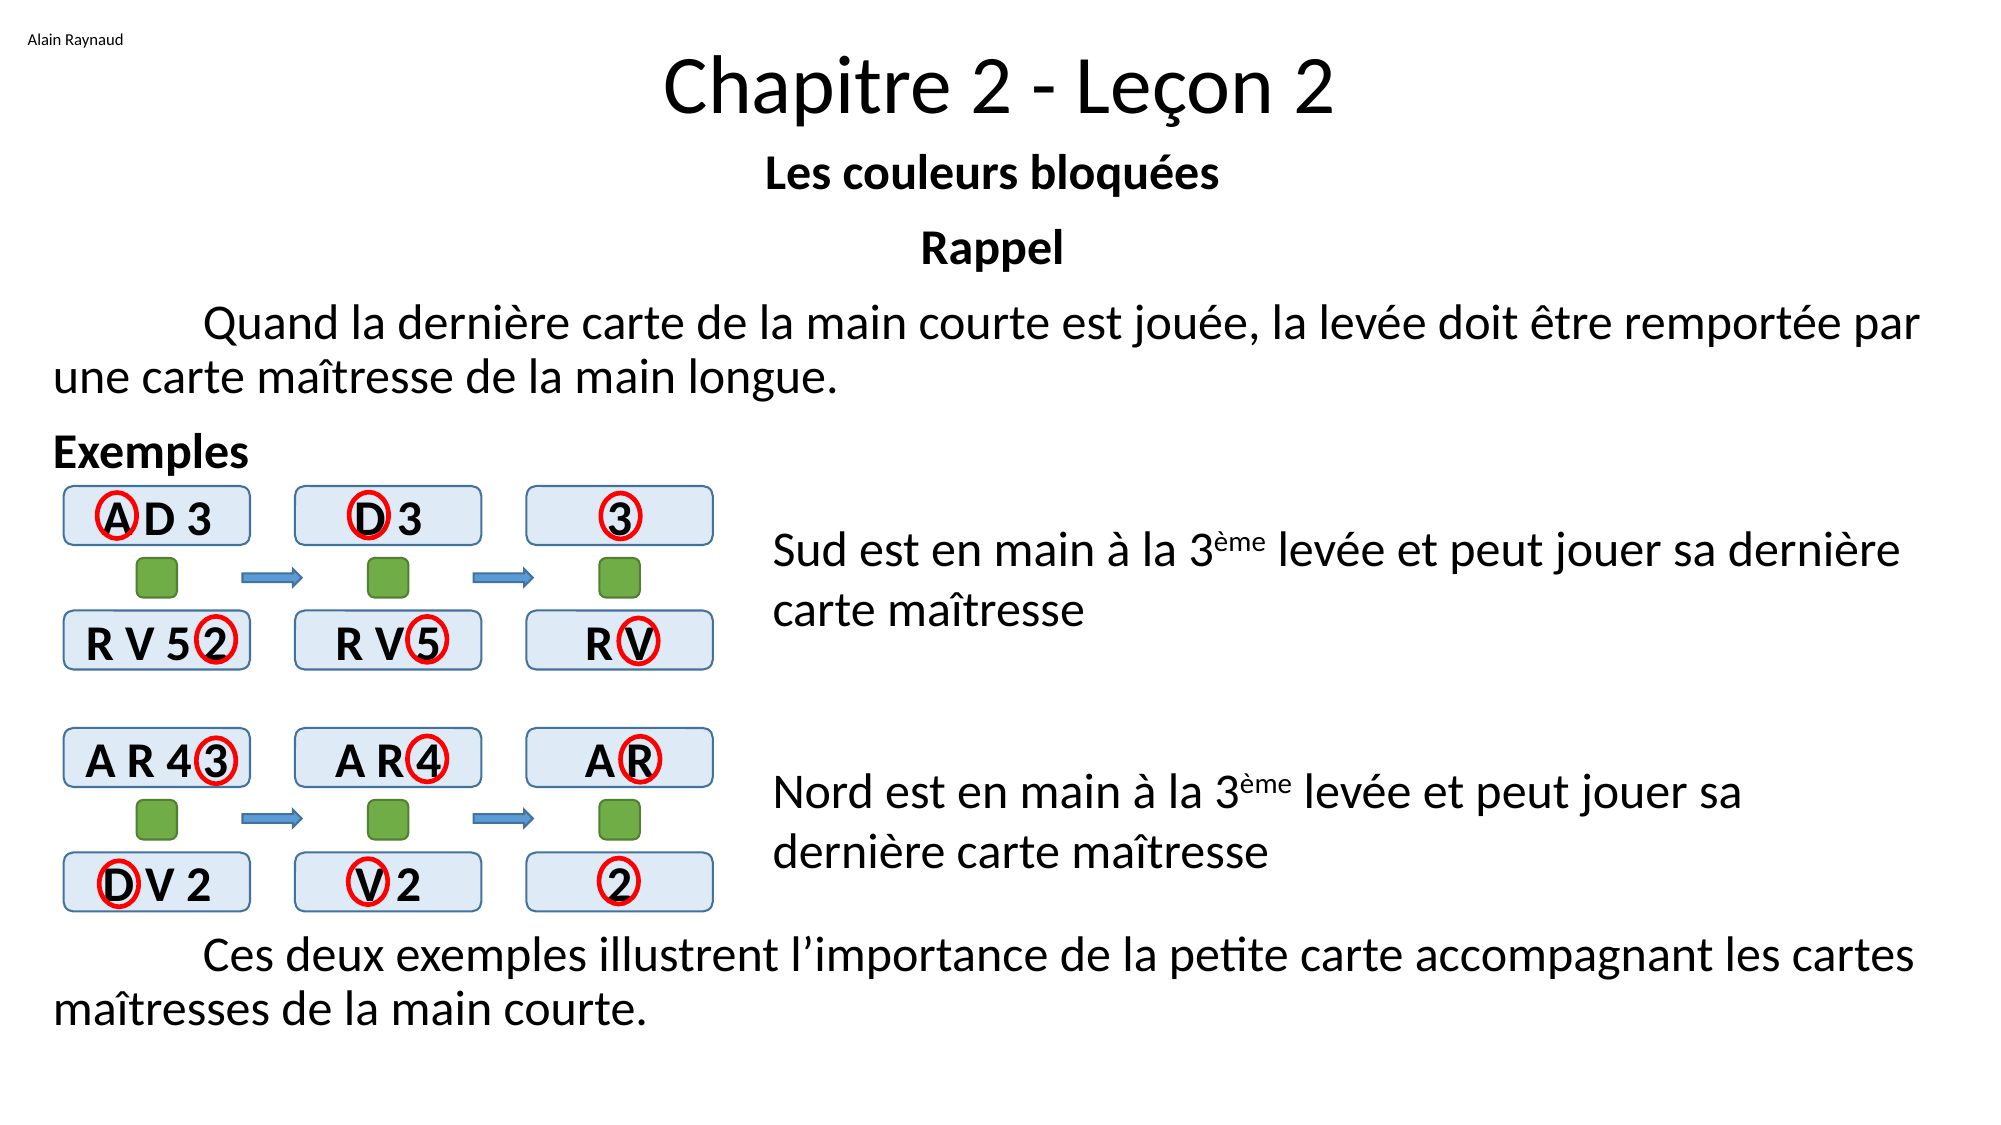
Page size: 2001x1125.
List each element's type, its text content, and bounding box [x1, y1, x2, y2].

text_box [63, 485, 250, 670]
text_box [250, 807, 294, 830]
subtitle Les couleurs bloquées Rappel Quand la dernière carte de la main courte est jouée, la levée doit être remportée par une carte maîtresse de la main longue. Exemples Ces deux exemples illustrent l’importance de la petite carte accompagnant les cartes maîtresses de la main courte. [37, 139, 1948, 1088]
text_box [294, 485, 482, 670]
text_box [482, 807, 526, 830]
text_box Sud est en main à la 3ème levée et peut jouer sa dernière carte maîtresse [757, 509, 1935, 645]
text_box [63, 727, 250, 912]
text_box [482, 566, 526, 589]
title Chapitre 2 - Leçon 2 [249, 38, 1750, 139]
text_box Alain Raynaud [12, 21, 147, 57]
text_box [294, 727, 482, 912]
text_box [526, 727, 713, 912]
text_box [526, 485, 713, 670]
text_box [250, 566, 294, 589]
text_box Nord est en main à la 3ème levée et peut jouer sa dernière carte maîtresse [757, 751, 1935, 887]
